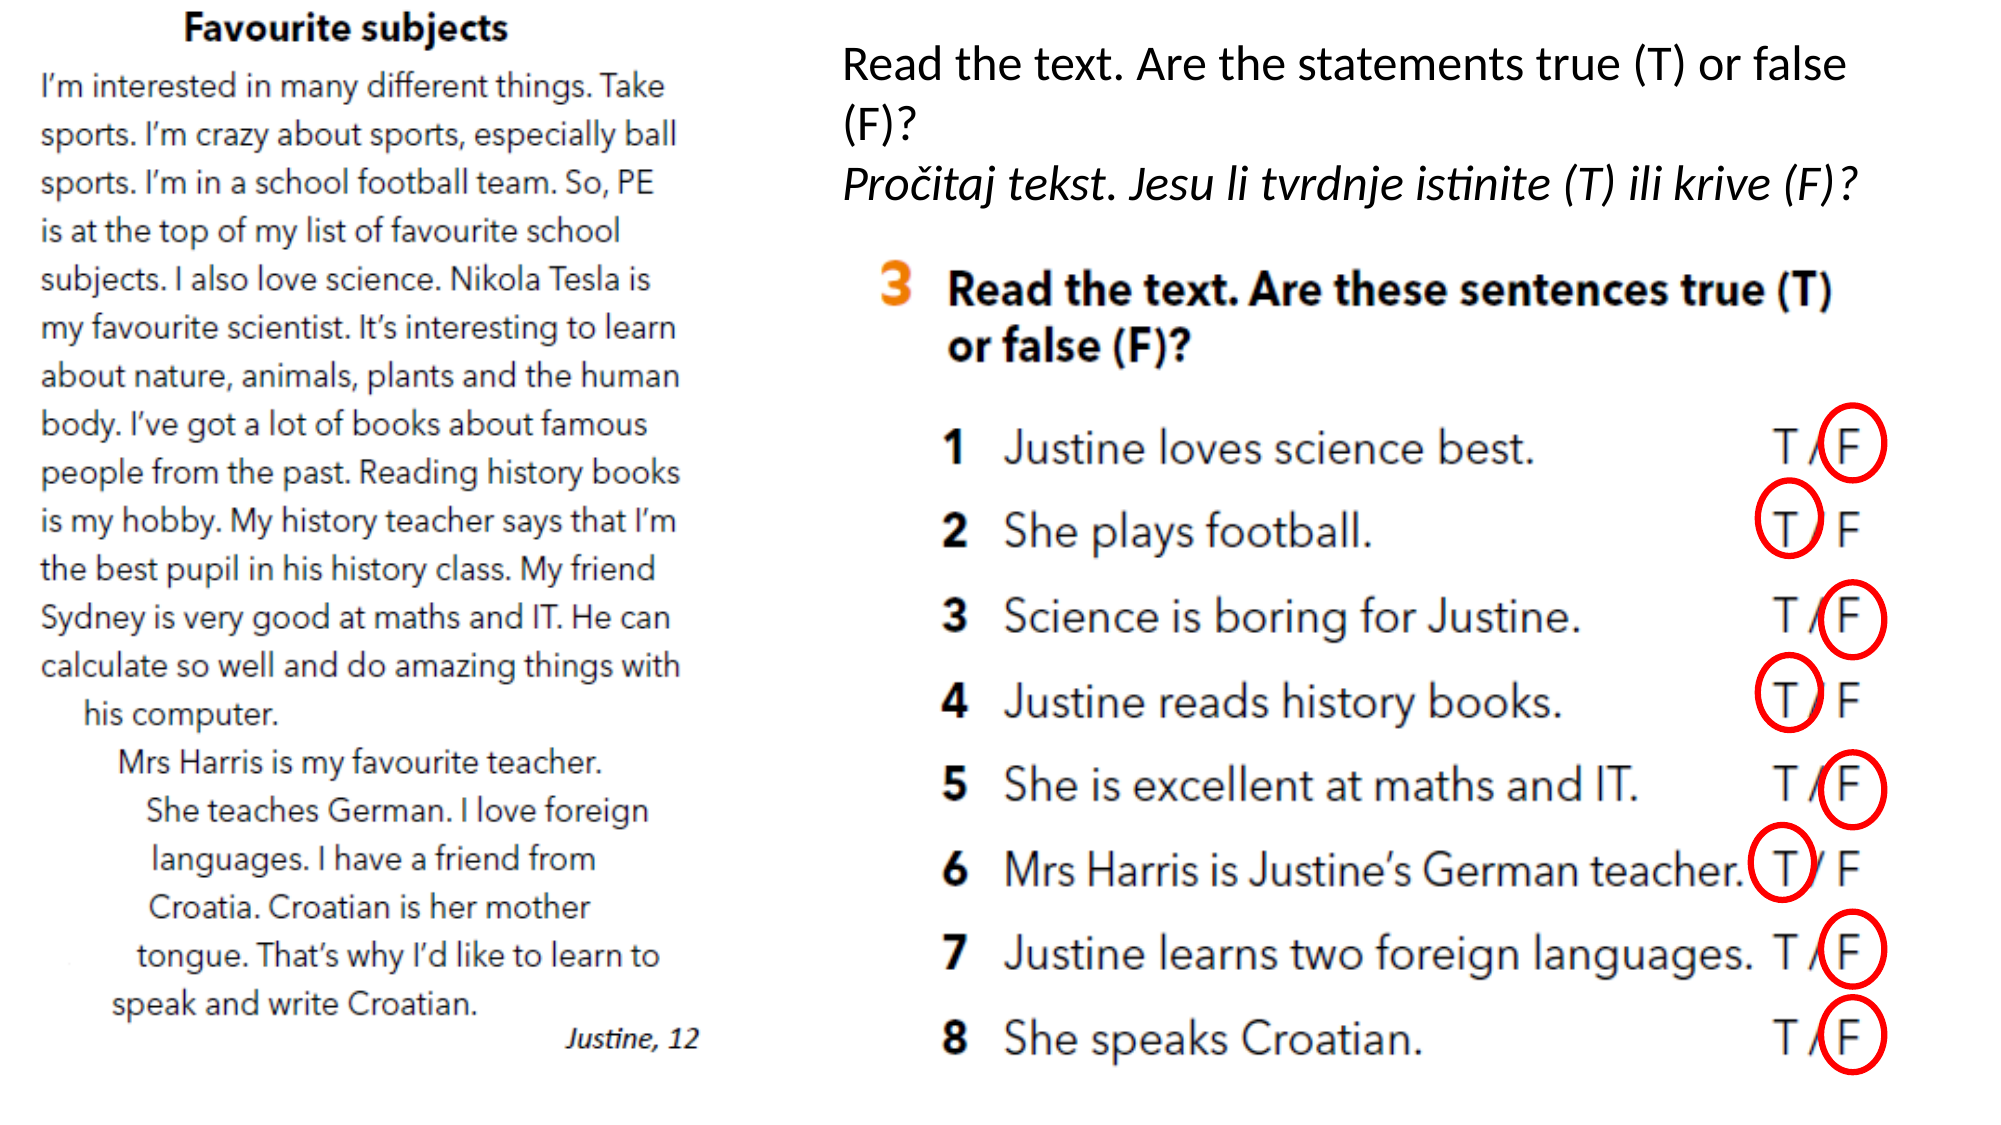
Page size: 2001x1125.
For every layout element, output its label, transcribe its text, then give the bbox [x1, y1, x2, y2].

text_box Read the text. Are the statements true (T) or false (F)? Pročitaj tekst. Jesu li tvrdnje istinite (T) ili krive (F)? [827, 23, 1908, 219]
picture [876, 246, 1885, 1076]
picture [0, 0, 751, 1113]
